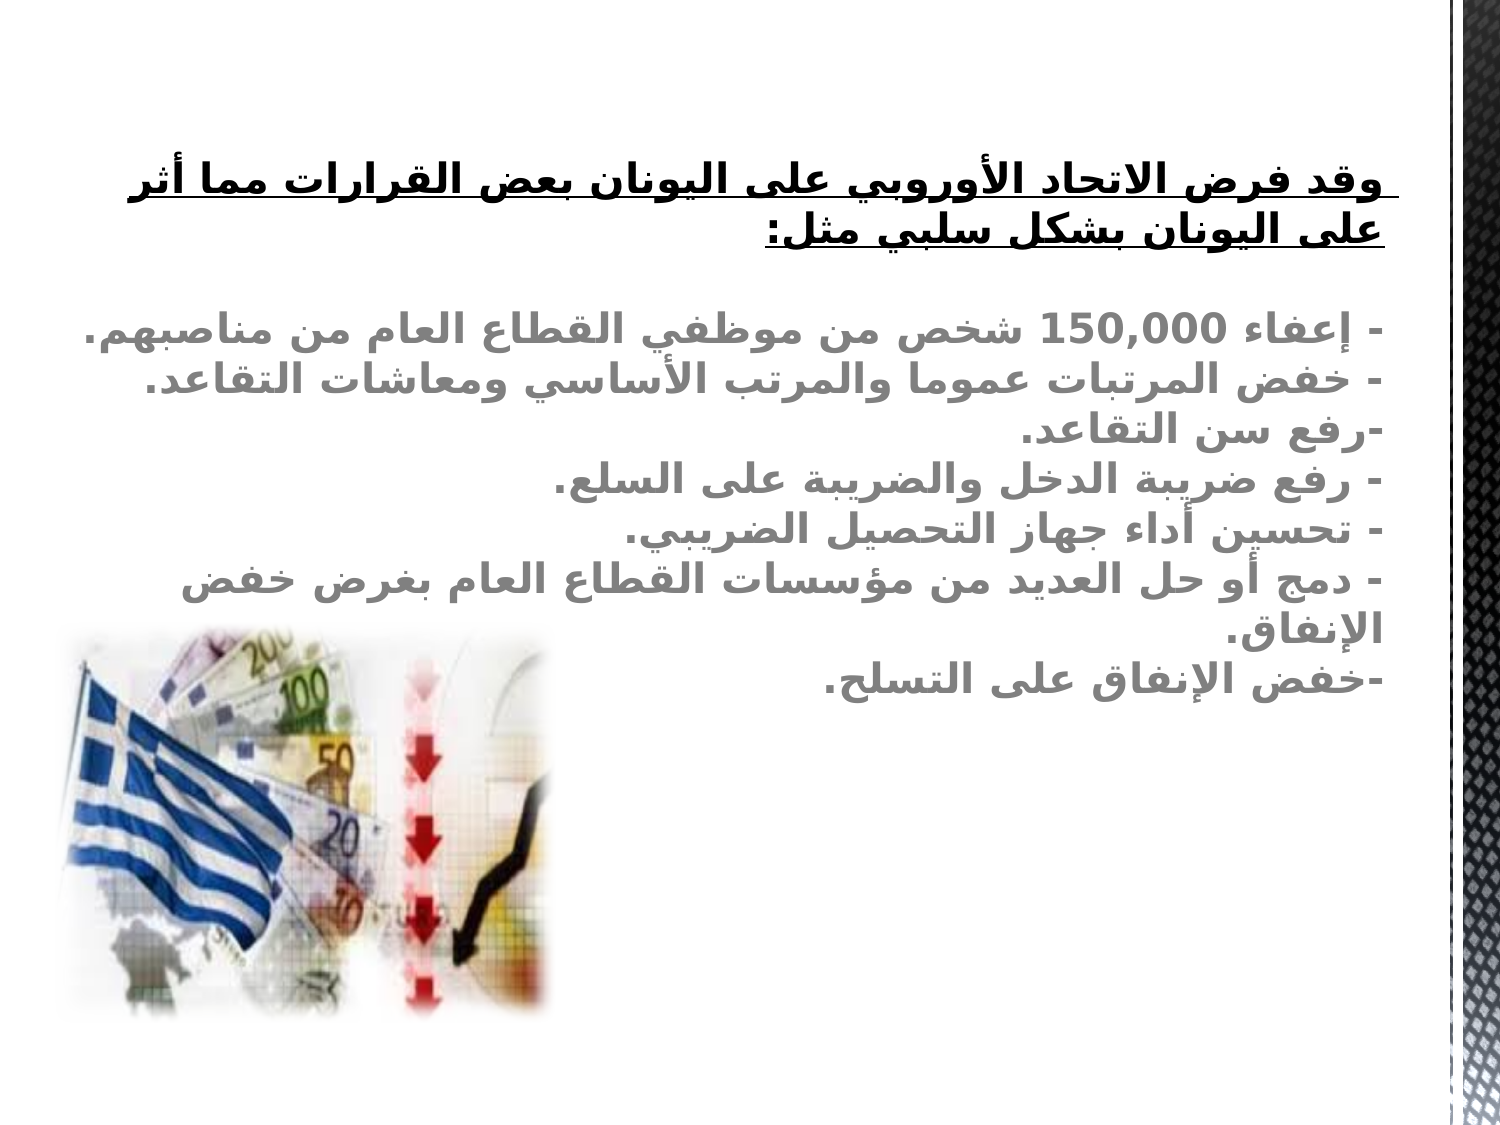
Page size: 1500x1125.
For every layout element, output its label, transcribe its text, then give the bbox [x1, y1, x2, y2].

picture [53, 621, 557, 1024]
picture [1447, 0, 1500, 1125]
title وقد فرض الاتحاد الأوروبي على اليونان بعض القرارات مما أثر على اليونان بشكل سلبي مثل: - إعفاء 150,000 شخص من موظفي القطاع العام من مناصبهم. - خفض المرتبات عموما والمرتب الأساسي ومعاشات التقاعد. -رفع سن التقاعد. - رفع ضريبة الدخل والضريبة على السلع. - تحسين أداء جهاز التحصيل الضريبي. - دمج أو حل العديد من مؤسسات القطاع العام بغرض خفض الإنفاق. -خفض الإنفاق على التسلح. [53, 30, 1400, 1083]
